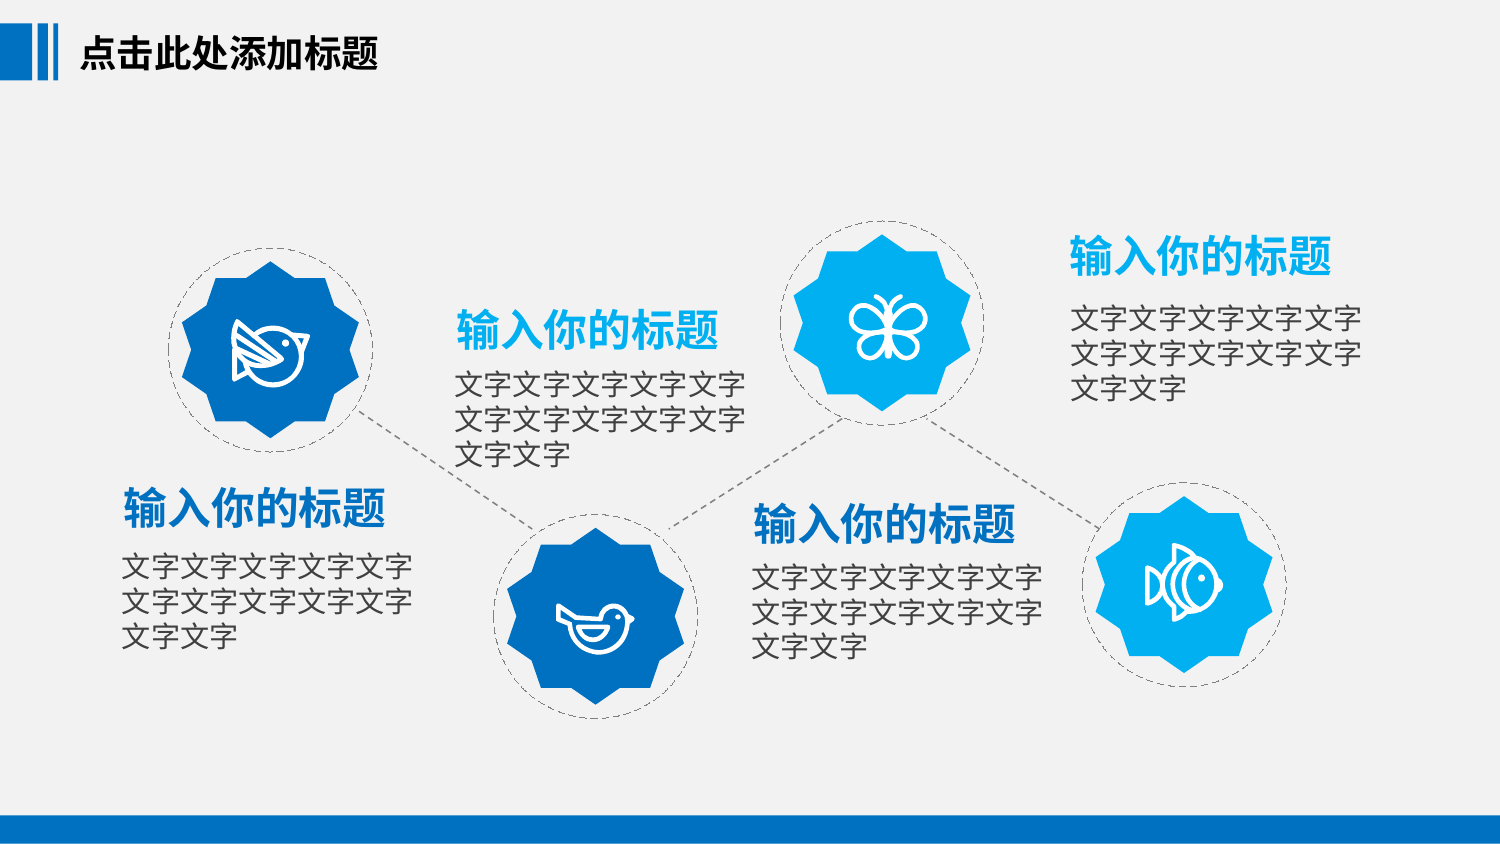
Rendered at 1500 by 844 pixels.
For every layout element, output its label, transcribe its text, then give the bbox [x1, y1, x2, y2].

text_box 输入你的标题 [444, 296, 731, 361]
text_box 文字文字文字文字文字文字文字文字文字文字文字文字 [1059, 294, 1379, 411]
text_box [926, 418, 1100, 530]
text_box [0, 815, 1500, 844]
text_box 输入你的标题 [1058, 222, 1344, 287]
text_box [358, 411, 533, 530]
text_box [779, 220, 985, 426]
text_box 点击此处添加标题 [67, 24, 393, 82]
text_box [493, 514, 698, 719]
text_box 文字文字文字文字文字文字文字文字文字文字文字文字 [110, 542, 430, 659]
text_box [37, 23, 48, 81]
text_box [668, 418, 843, 530]
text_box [1081, 482, 1287, 688]
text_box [168, 247, 373, 453]
text_box 输入你的标题 [742, 491, 1028, 555]
text_box 输入你的标题 [112, 475, 398, 539]
text_box [53, 23, 59, 81]
text_box [0, 23, 33, 81]
text_box 文字文字文字文字文字文字文字文字文字文字文字文字 [443, 360, 763, 477]
text_box 文字文字文字文字文字文字文字文字文字文字文字文字 [740, 553, 1060, 670]
